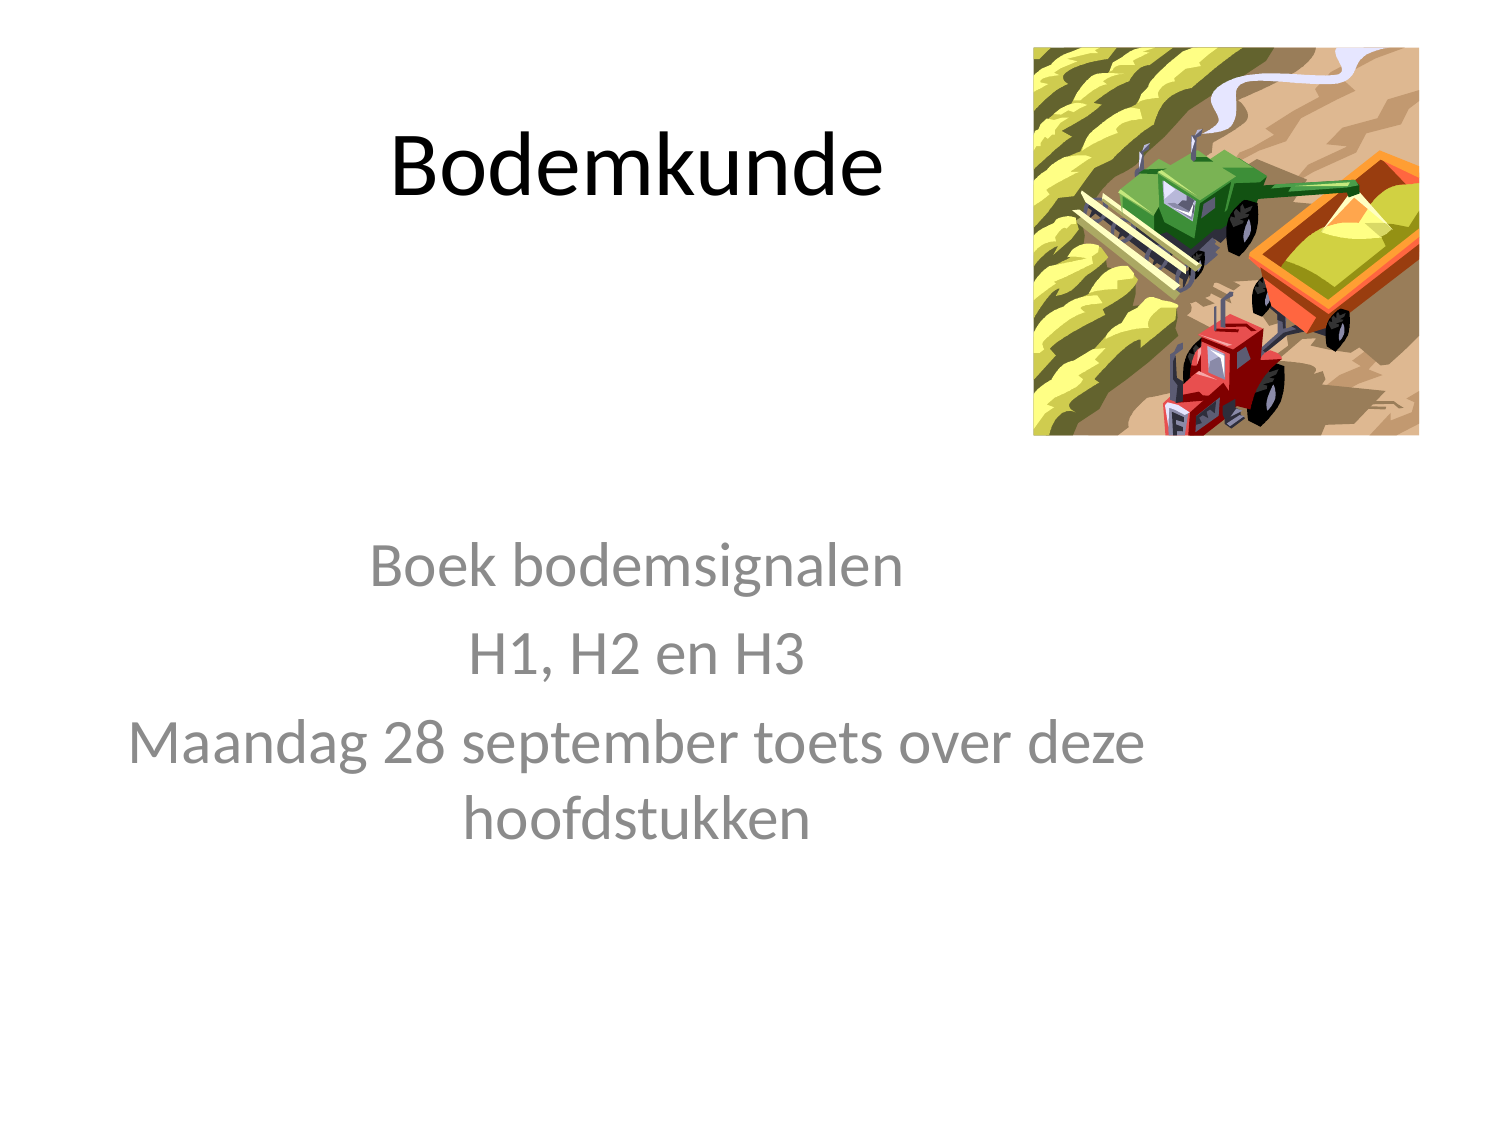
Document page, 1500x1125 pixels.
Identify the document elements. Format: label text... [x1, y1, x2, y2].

subtitle Boek bodemsignalen H1, H2 en H3 Maandag 28 september toets over deze hoofdstukken [112, 338, 1163, 863]
title Bodemkunde [0, 2, 1500, 315]
picture [1033, 42, 1425, 441]
